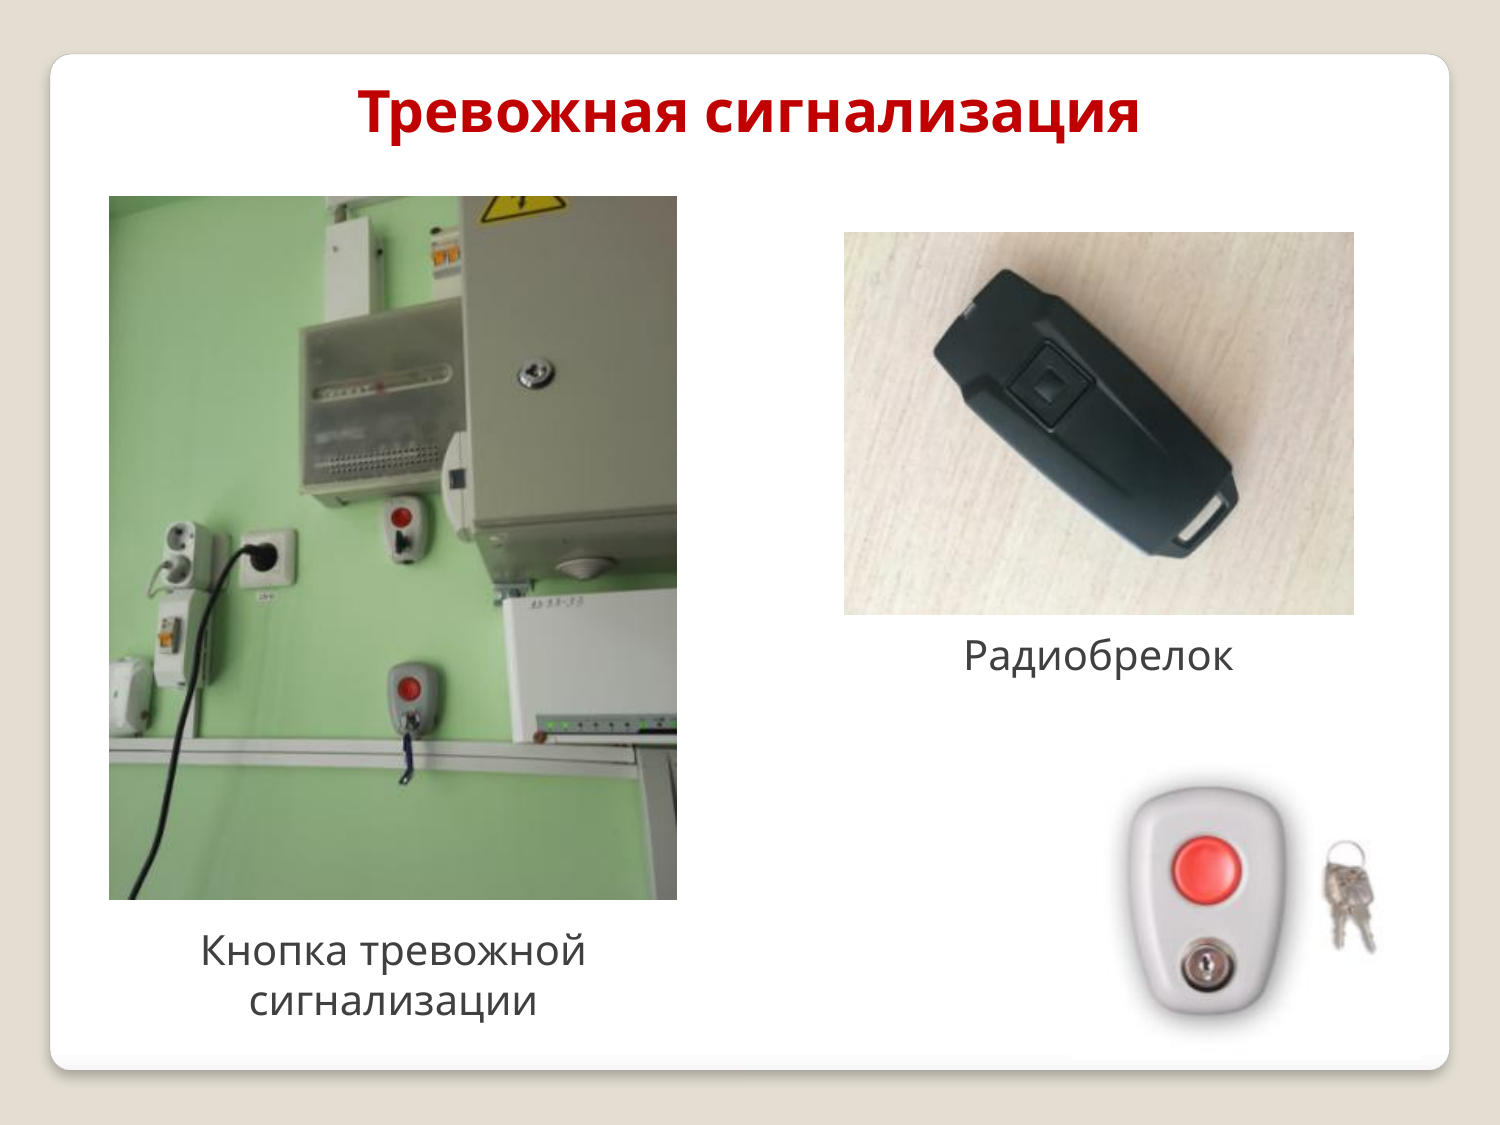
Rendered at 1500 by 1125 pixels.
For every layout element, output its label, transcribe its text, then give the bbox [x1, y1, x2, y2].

picture [1070, 739, 1420, 1061]
text_box Тревожная сигнализация [74, 66, 1425, 254]
text_box Радиобрелок [868, 628, 1329, 693]
text_box Кнопка тревожной сигнализации [145, 935, 642, 1013]
picture [844, 232, 1354, 615]
picture [109, 195, 677, 901]
